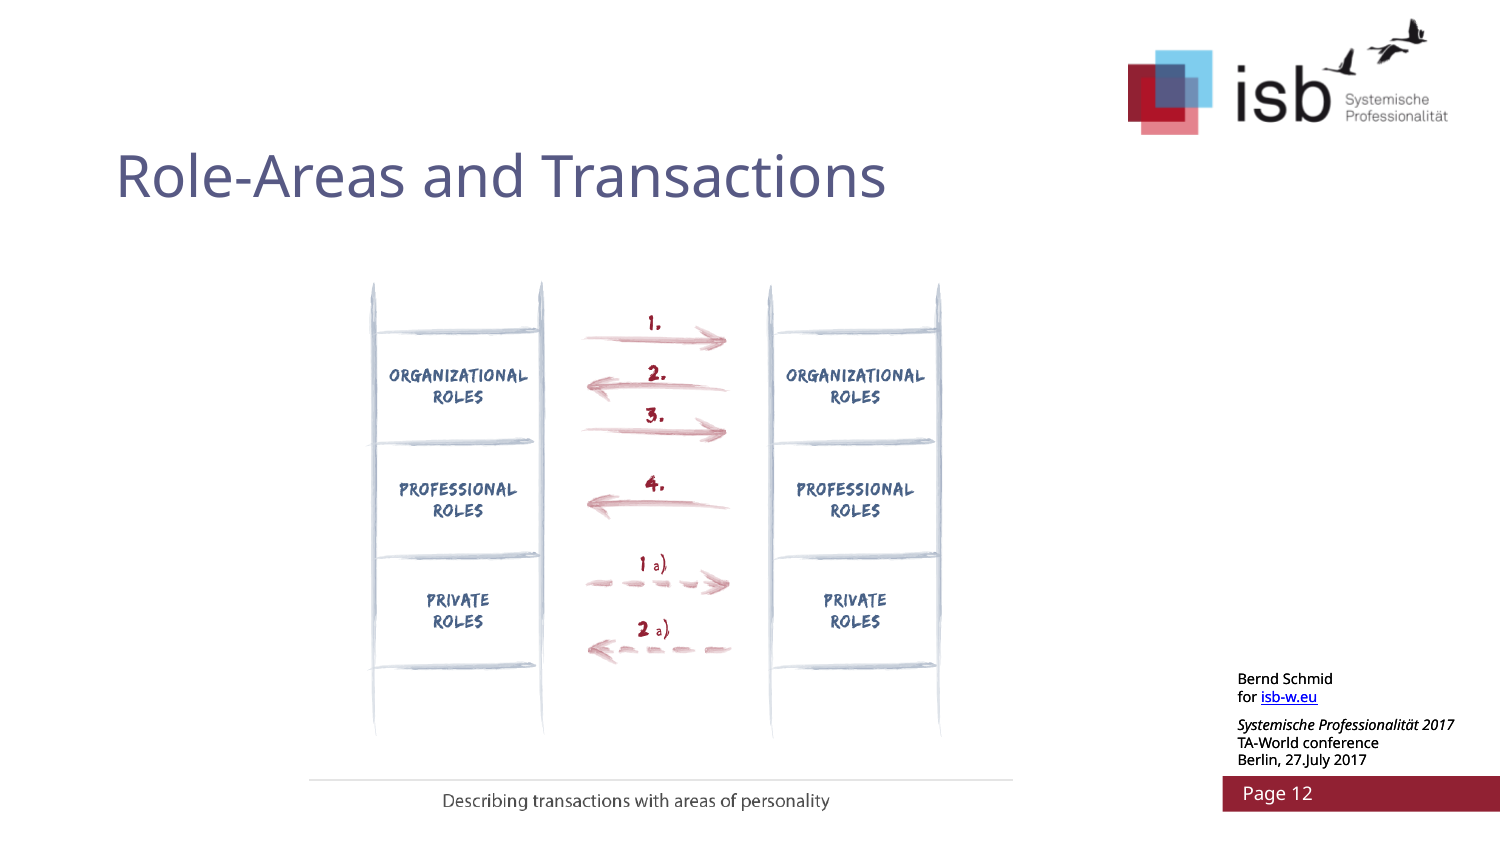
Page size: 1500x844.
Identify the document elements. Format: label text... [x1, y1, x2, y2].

picture [1128, 14, 1461, 139]
title Role-Areas and Transactions [100, 67, 1223, 281]
text_box Bernd Schmid for isb-w.eu Systemische Professionalität 2017 TA-World conference Berlin, 27.July 2017 [1222, 543, 1500, 776]
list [309, 279, 1013, 812]
slide_number Page 12 [1222, 776, 1500, 812]
